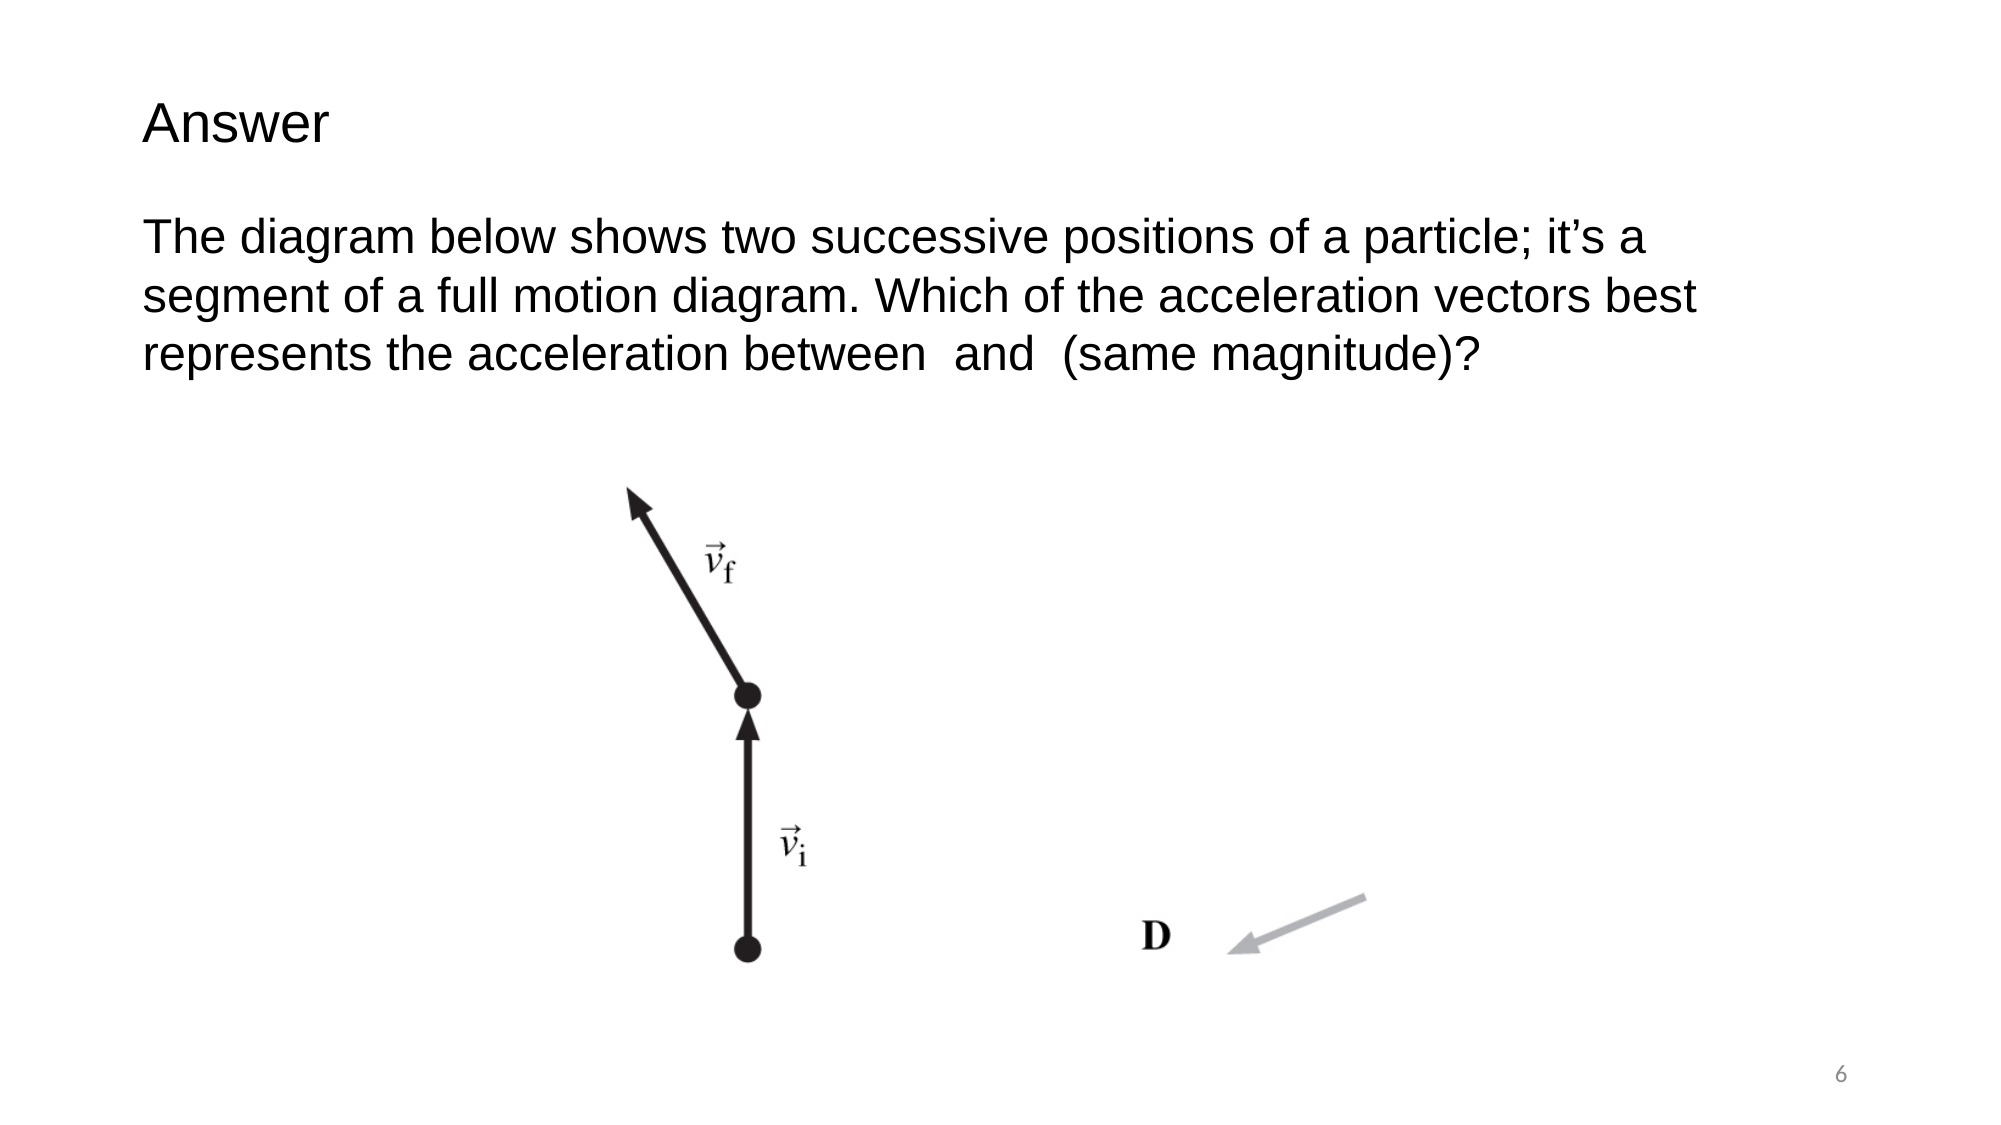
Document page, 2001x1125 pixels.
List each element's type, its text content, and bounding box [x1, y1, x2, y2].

picture [622, 483, 812, 966]
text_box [1026, 464, 1492, 957]
slide_number 6 [1412, 1042, 1863, 1103]
text_box Answer [142, 86, 743, 184]
